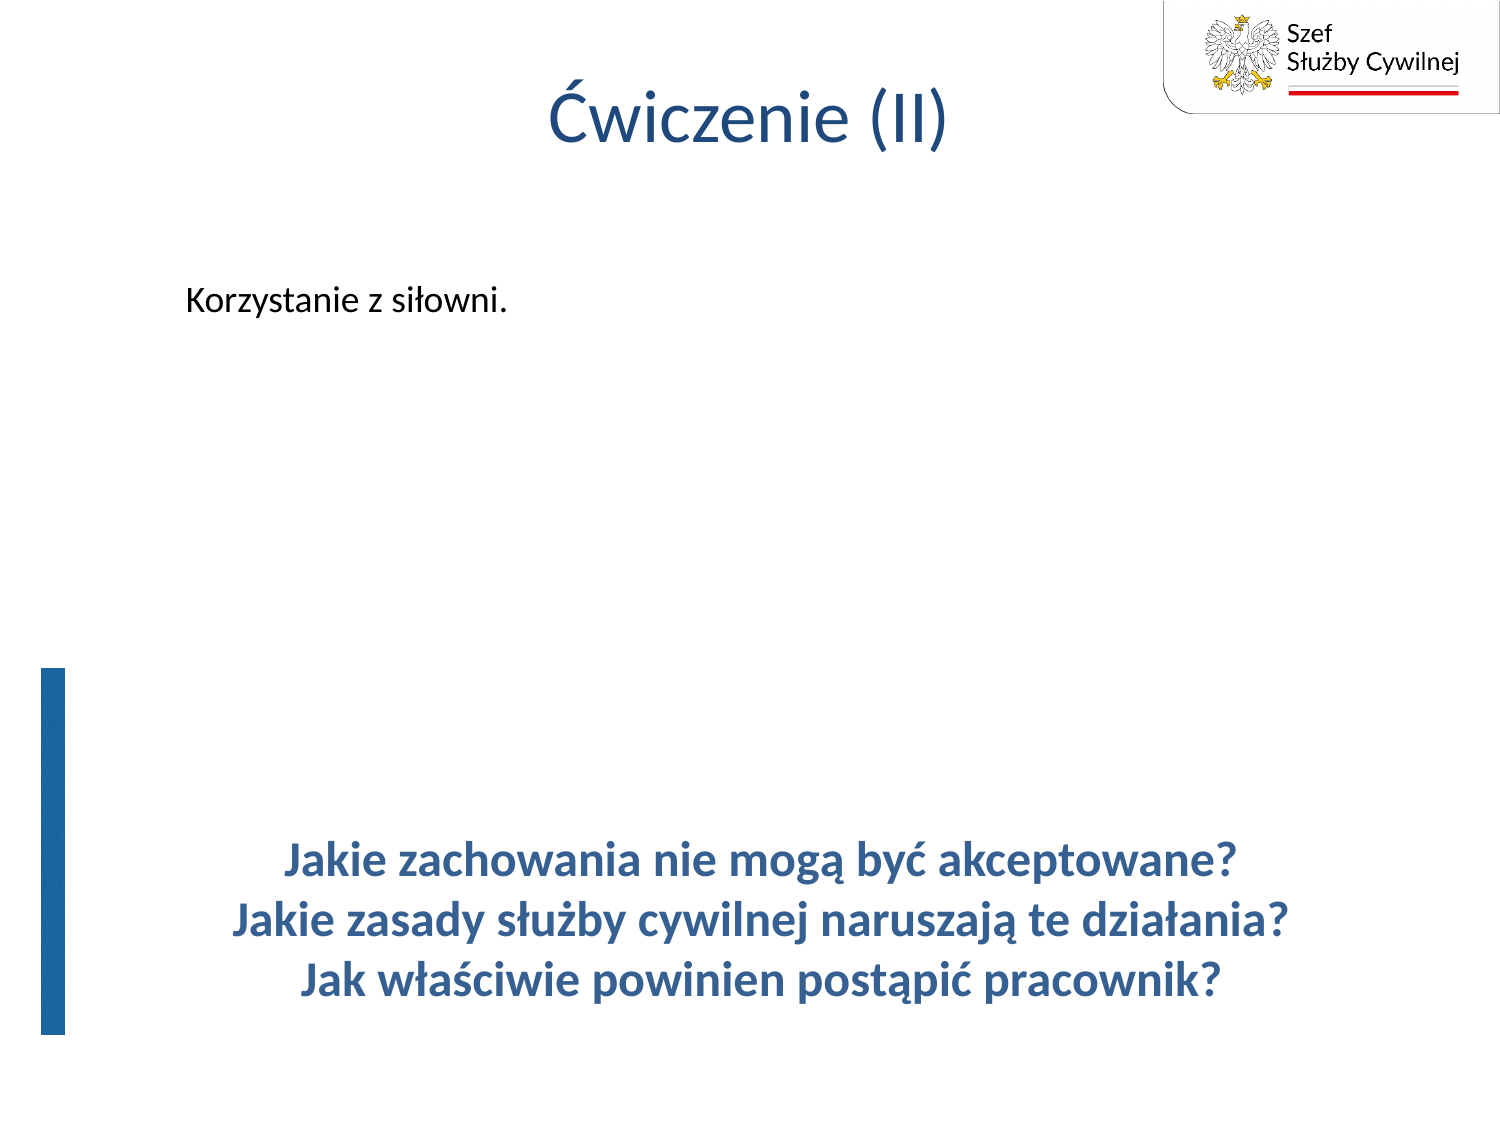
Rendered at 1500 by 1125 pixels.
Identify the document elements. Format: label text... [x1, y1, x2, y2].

picture [41, 668, 65, 1035]
text_box Korzystanie z siłowni. [171, 267, 1353, 372]
title Ćwiczenie (II) [100, 60, 1400, 185]
picture [1163, 0, 1500, 114]
text_box Jakie zachowania nie mogą być akceptowane? Jakie zasady służby cywilnej naruszają te działania? Jak właściwie powinien postąpić pracownik? [171, 818, 1353, 1014]
